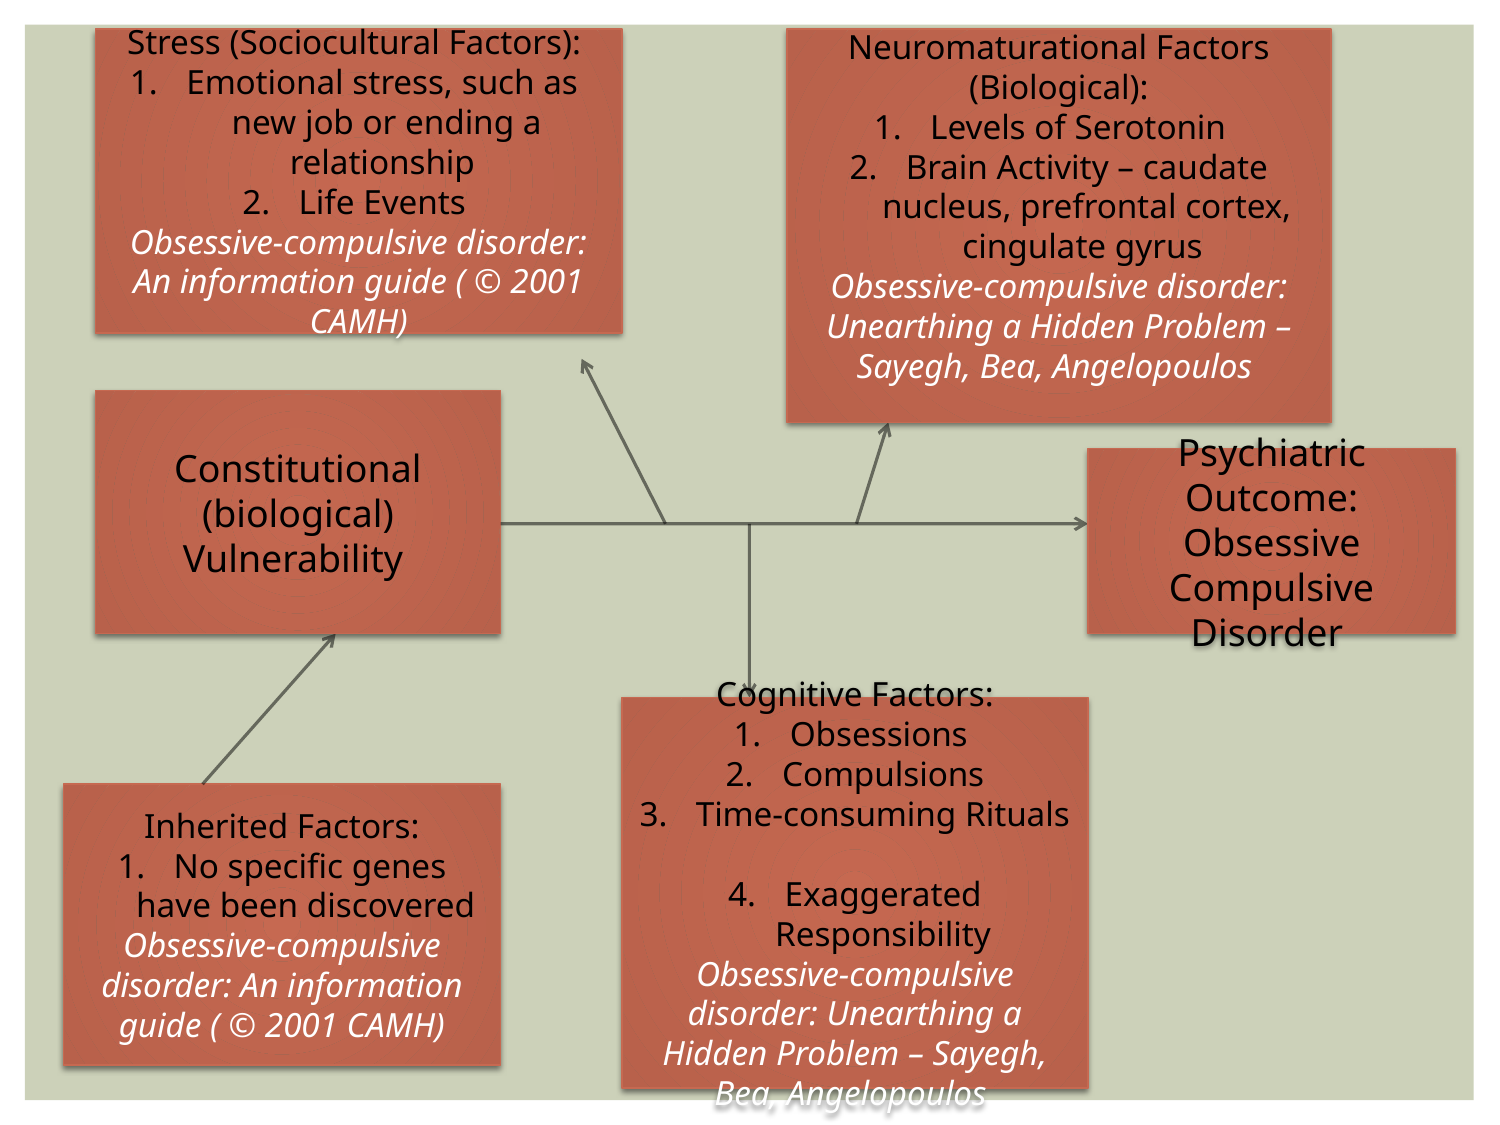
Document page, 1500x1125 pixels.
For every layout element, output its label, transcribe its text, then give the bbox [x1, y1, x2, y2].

text_box Psychiatric Outcome: Obsessive Compulsive Disorder [1087, 448, 1456, 634]
text_box Cognitive Factors: Obsessions Compulsions Time-consuming Rituals Exaggerated Responsibility Obsessive-compulsive disorder: Unearthing a Hidden Problem – Sayegh, Bea, Angelopoulos [621, 697, 1089, 1089]
text_box Inherited Factors: No specific genes have been discovered Obsessive-compulsive disorder: An information guide ( © 2001 CAMH) [63, 783, 501, 1066]
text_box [856, 422, 889, 525]
text_box Neuromaturational Factors (Biological): Levels of Serotonin Brain Activity – caudate nucleus, prefrontal cortex, cingulate gyrus Obsessive-compulsive disorder: Unearthing a Hidden Problem – Sayegh, Bea, Angelopoulos [786, 28, 1332, 423]
text_box Stress (Sociocultural Factors): Emotional stress, such as new job or ending a relationship Life Events Obsessive-compulsive disorder: An information guide ( © 2001 CAMH) [95, 28, 623, 334]
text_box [202, 633, 336, 785]
text_box Constitutional (biological) Vulnerability [95, 390, 501, 634]
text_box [581, 358, 666, 525]
